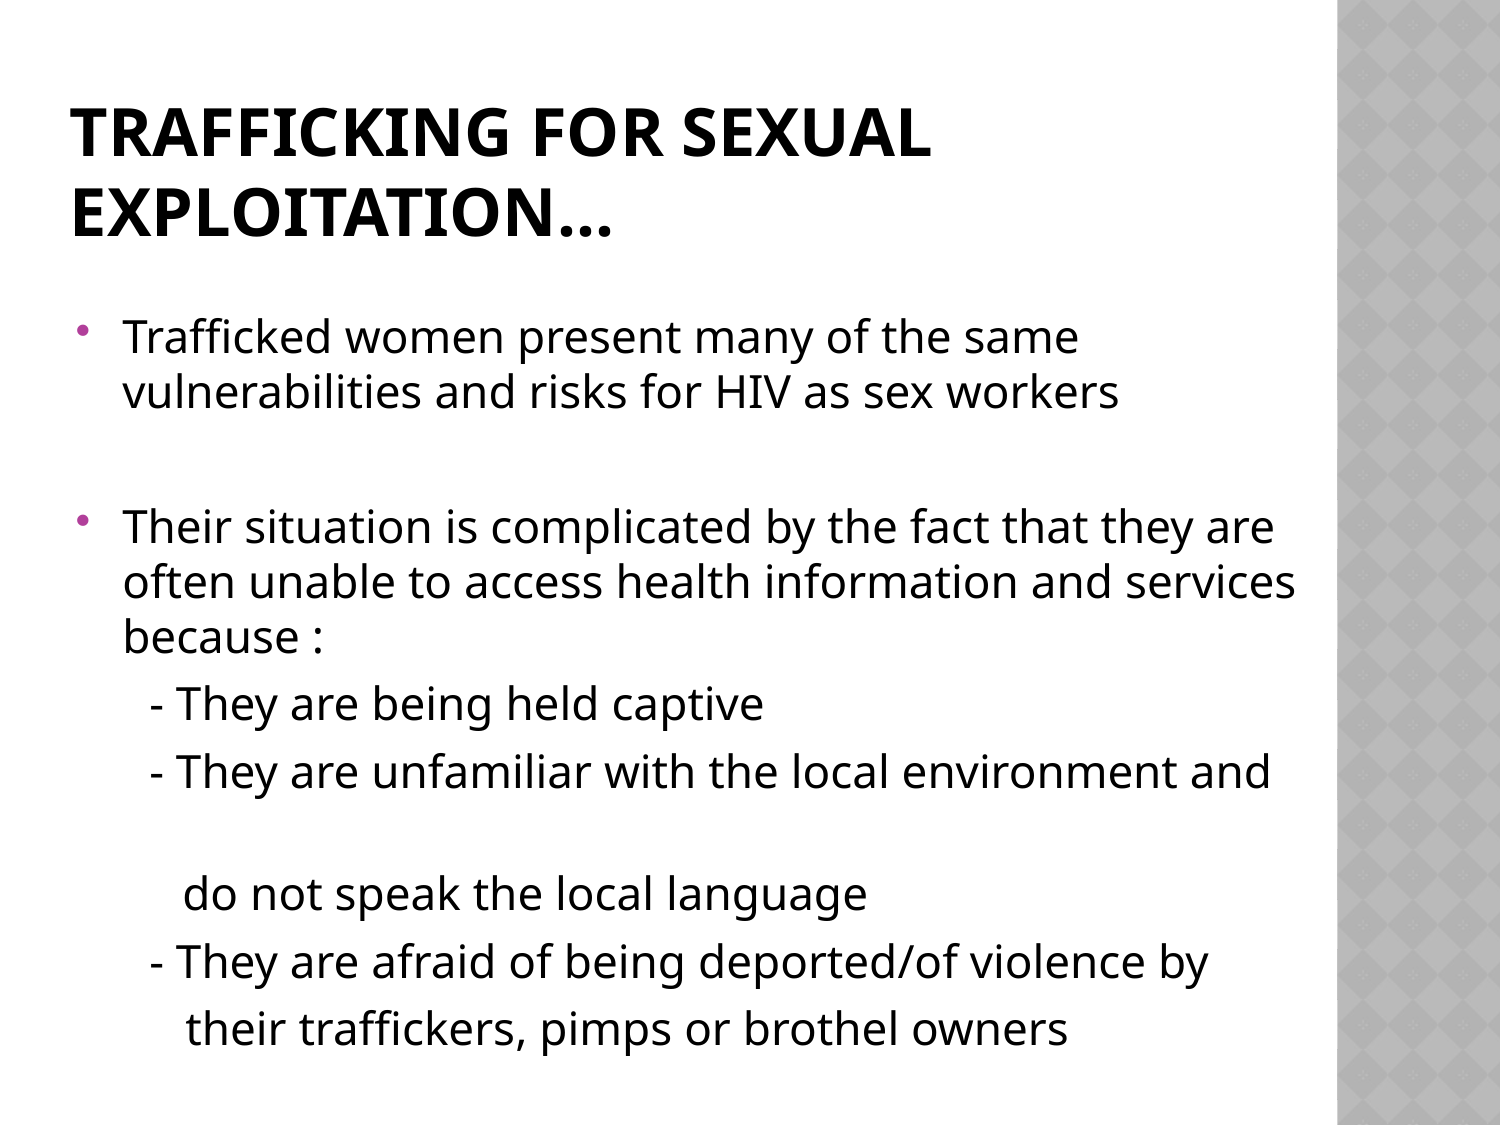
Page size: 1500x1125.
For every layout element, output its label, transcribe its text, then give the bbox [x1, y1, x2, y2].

list Trafficked women present many of the same vulnerabilities and risks for HIV as sex workers Their situation is complicated by the fact that they are often unable to access health information and services because : - They are being held captive - They are unfamiliar with the local environment and do not speak the local language - They are afraid of being deported/of violence by their traffickers, pimps or brothel owners [62, 299, 1313, 1063]
title TRAFFICKING FOR SEXUAL EXPLOITATION… [62, 62, 1288, 250]
